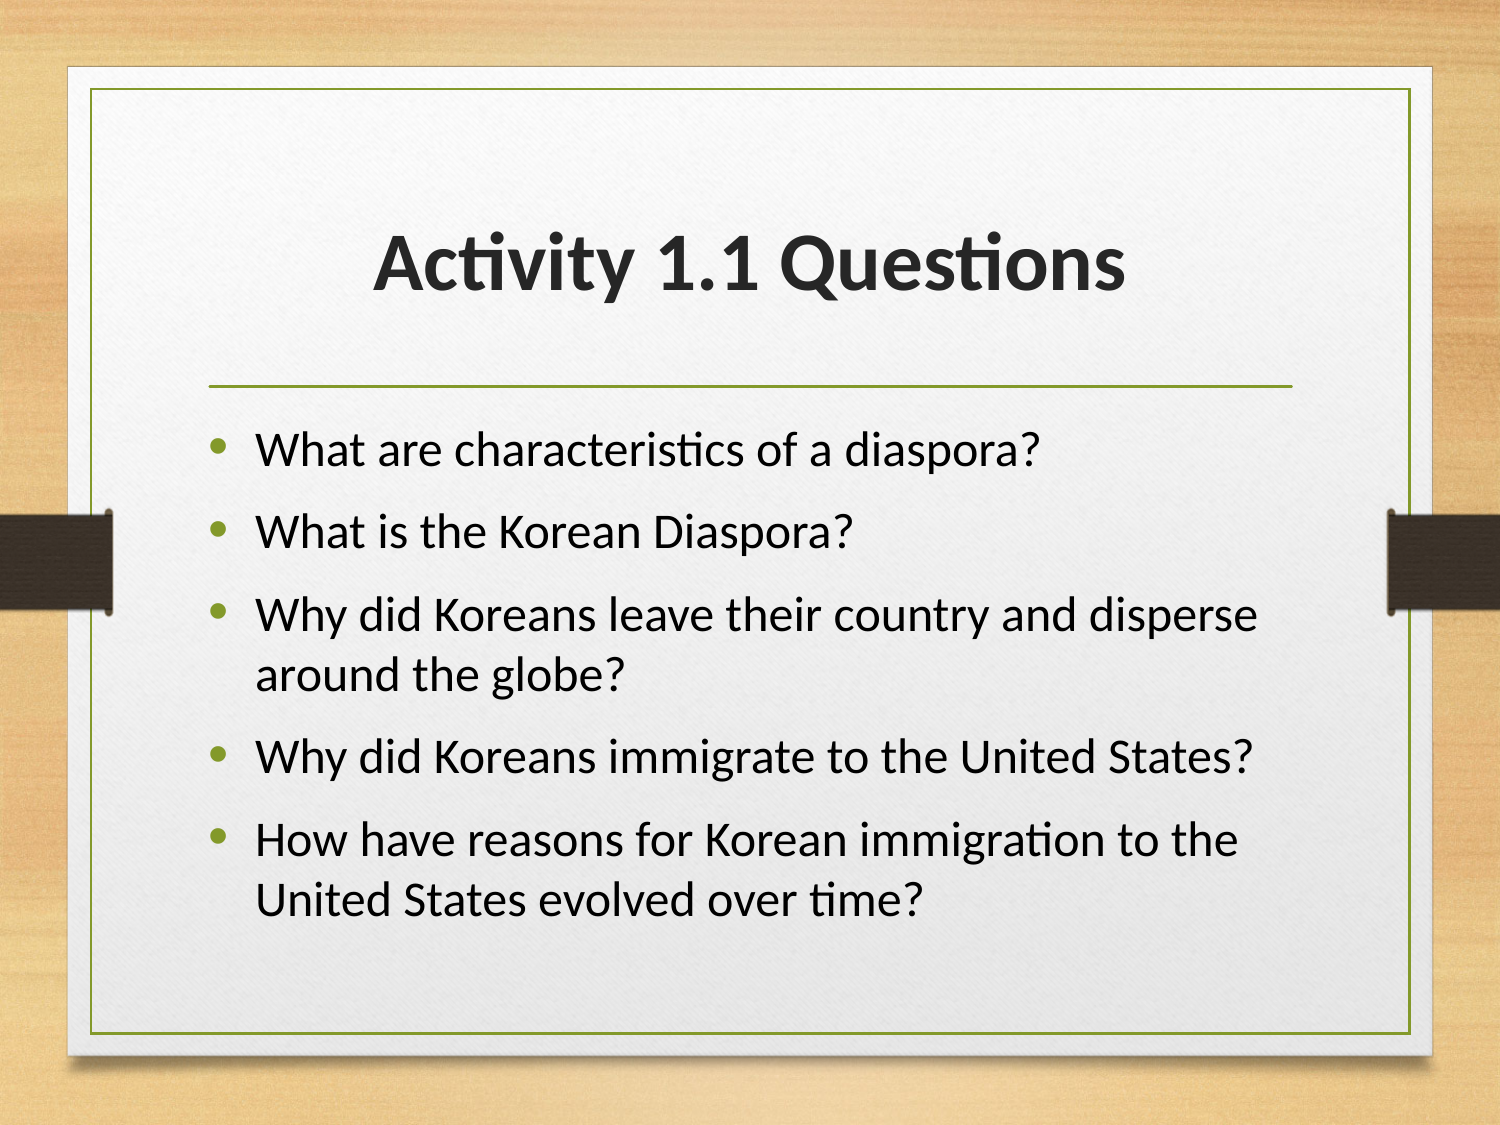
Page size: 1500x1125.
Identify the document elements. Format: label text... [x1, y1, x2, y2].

picture [0, 0, 1500, 1125]
title Activity 1.1 Questions [193, 150, 1309, 365]
list What are characteristics of a diaspora? What is the Korean Diaspora? Why did Koreans leave their country and disperse around the globe? Why did Koreans immigrate to the United States? How have reasons for Korean immigration to the United States evolved over time? [193, 408, 1309, 974]
